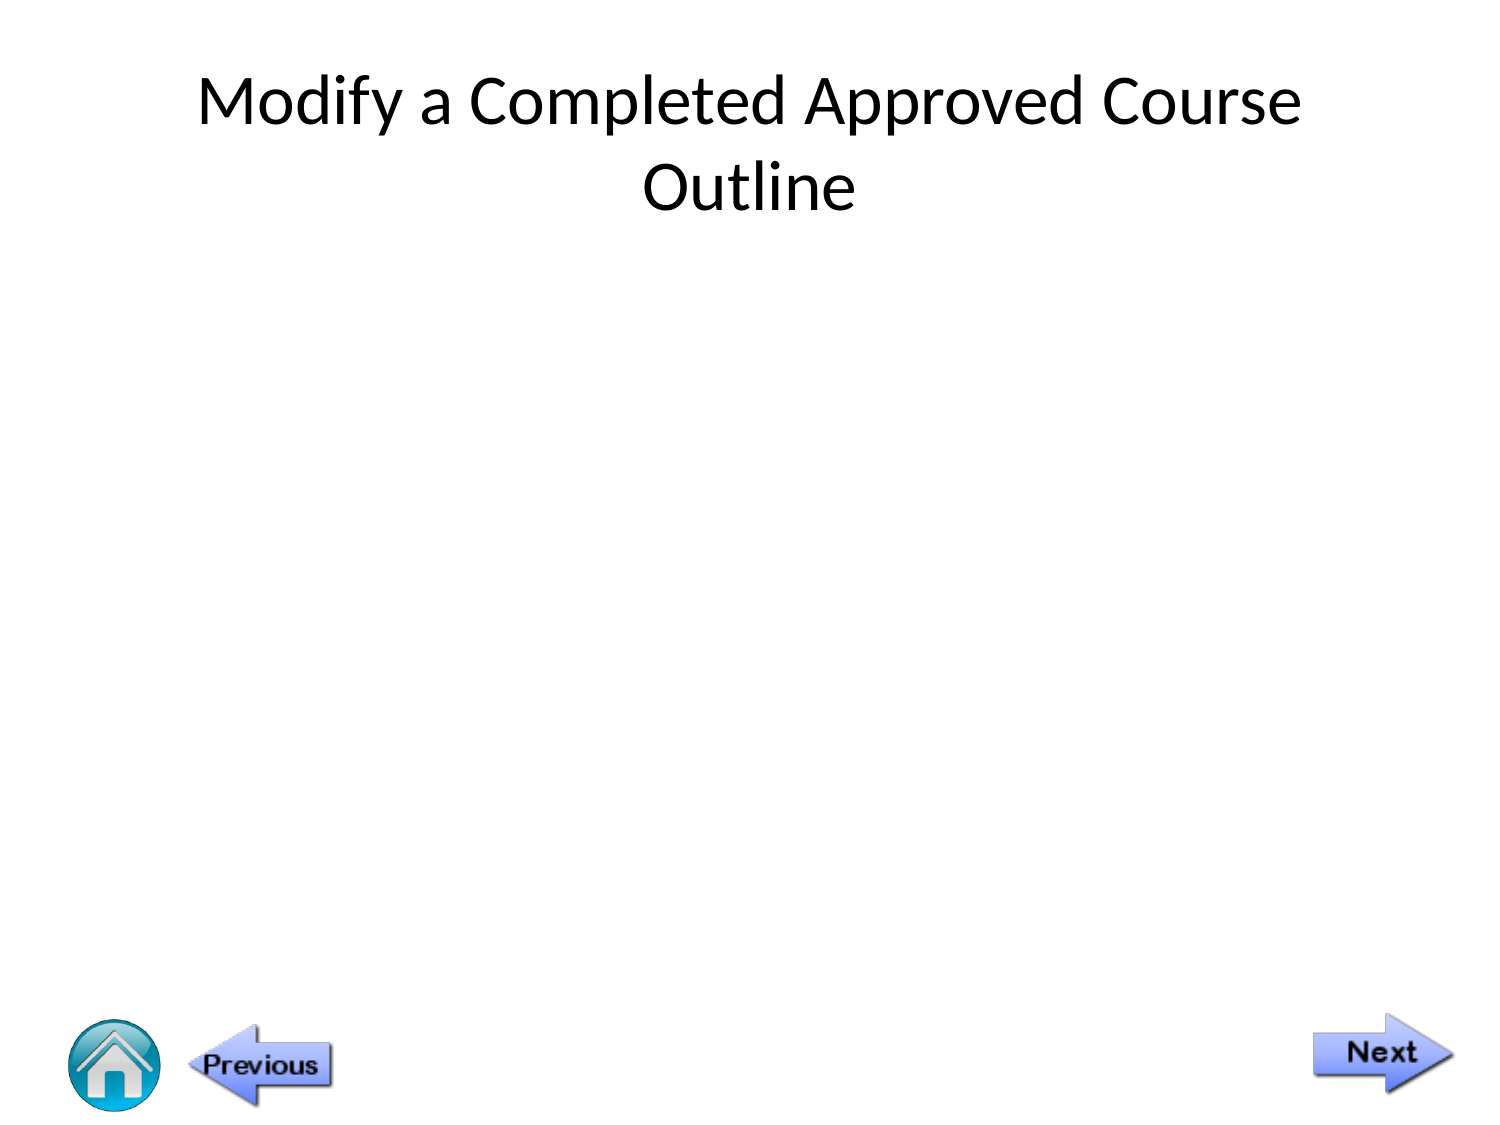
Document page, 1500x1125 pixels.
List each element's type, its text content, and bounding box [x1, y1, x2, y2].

picture [187, 1023, 338, 1113]
title Modify a Completed Approved Course Outline [75, 45, 1425, 233]
picture [1312, 1012, 1460, 1100]
picture [62, 1012, 166, 1116]
